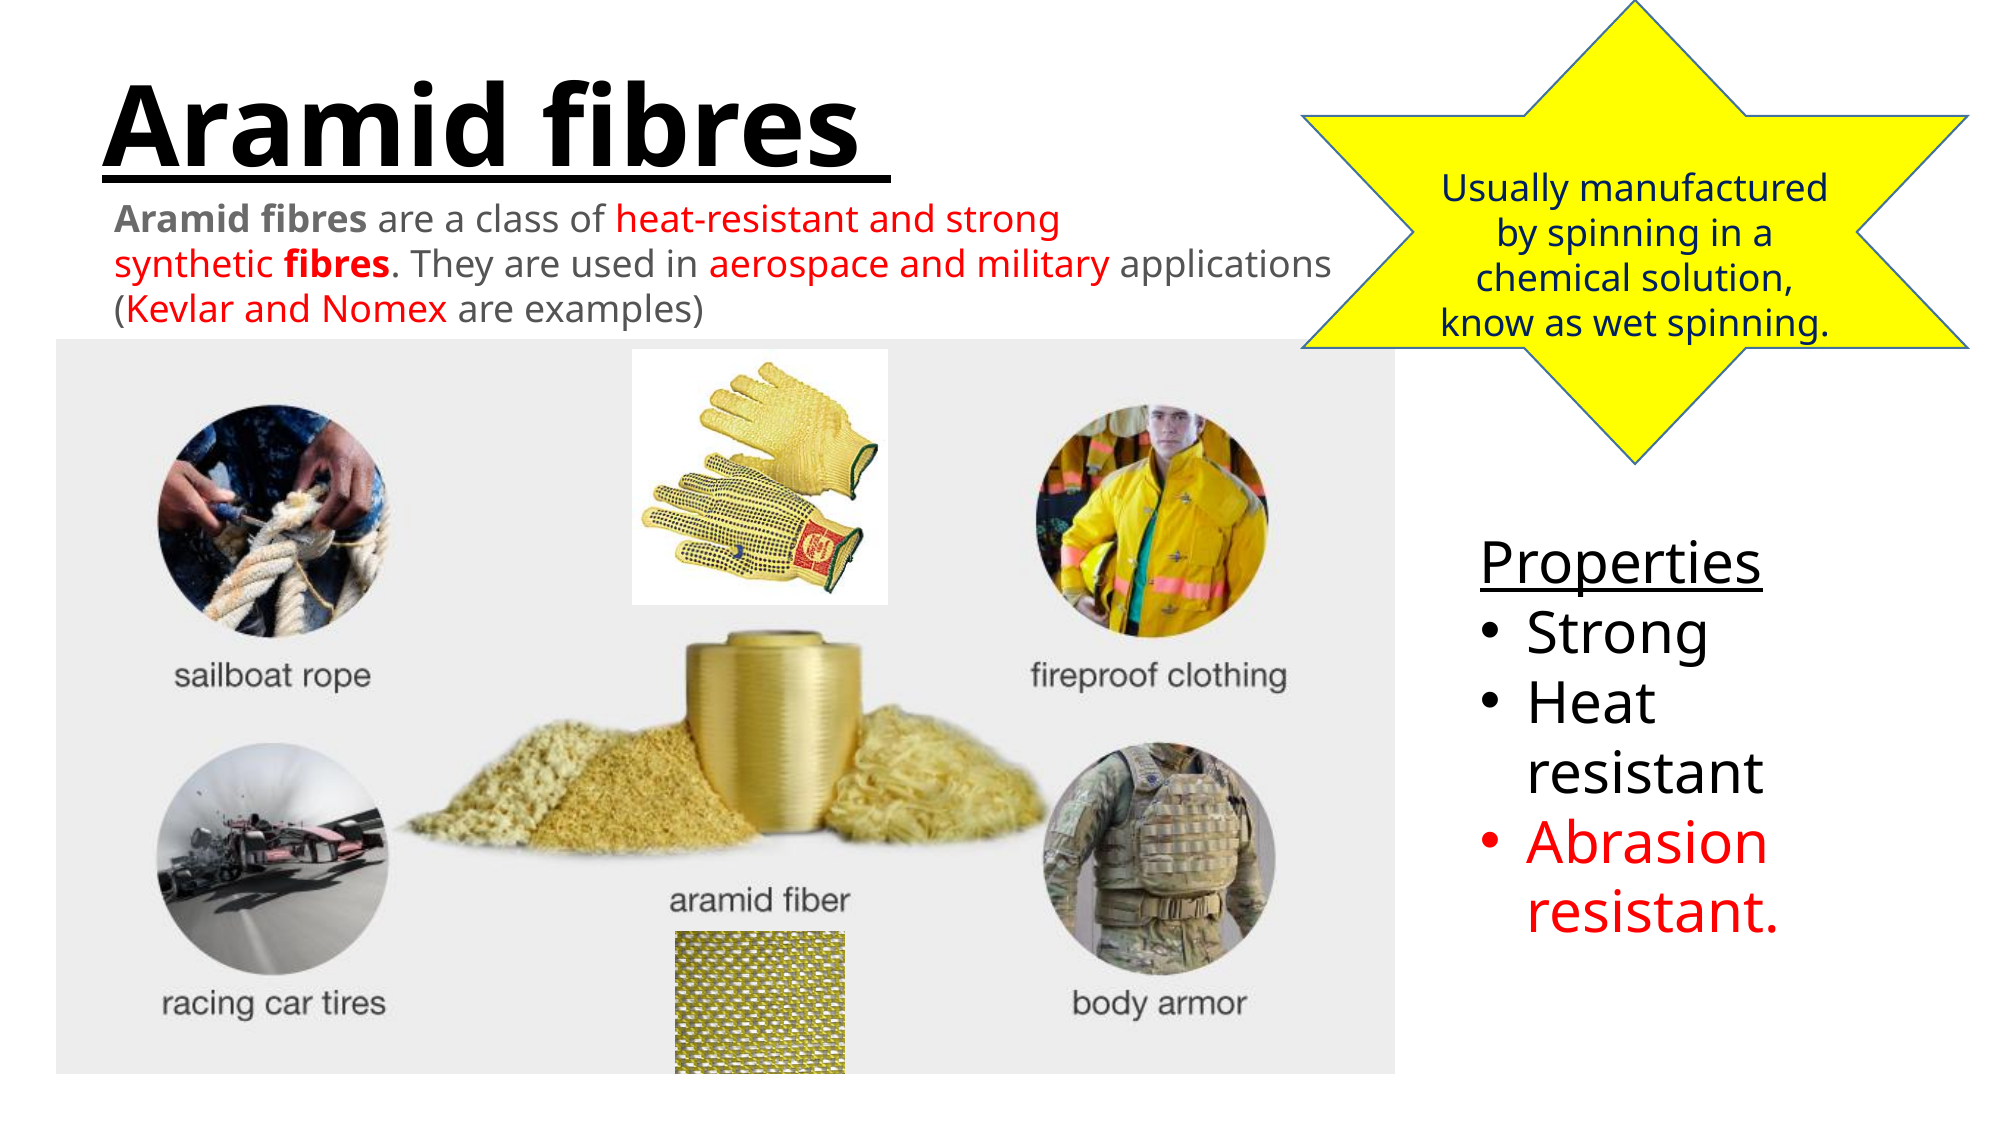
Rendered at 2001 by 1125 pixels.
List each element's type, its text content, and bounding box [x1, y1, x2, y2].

text_box Usually manufactured by spinning in a chemical solution, know as wet spinning. [1300, 0, 1971, 466]
text_box Properties Strong Heat resistant Abrasion resistant. [1465, 517, 1912, 997]
text_box Aramid fibres [87, 46, 907, 197]
picture [56, 339, 1395, 1074]
text_box Aramid fibres are a class of heat-resistant and strong synthetic fibres. They are used in aerospace and military applications (Kevlar and Nomex are examples) [99, 187, 1350, 338]
